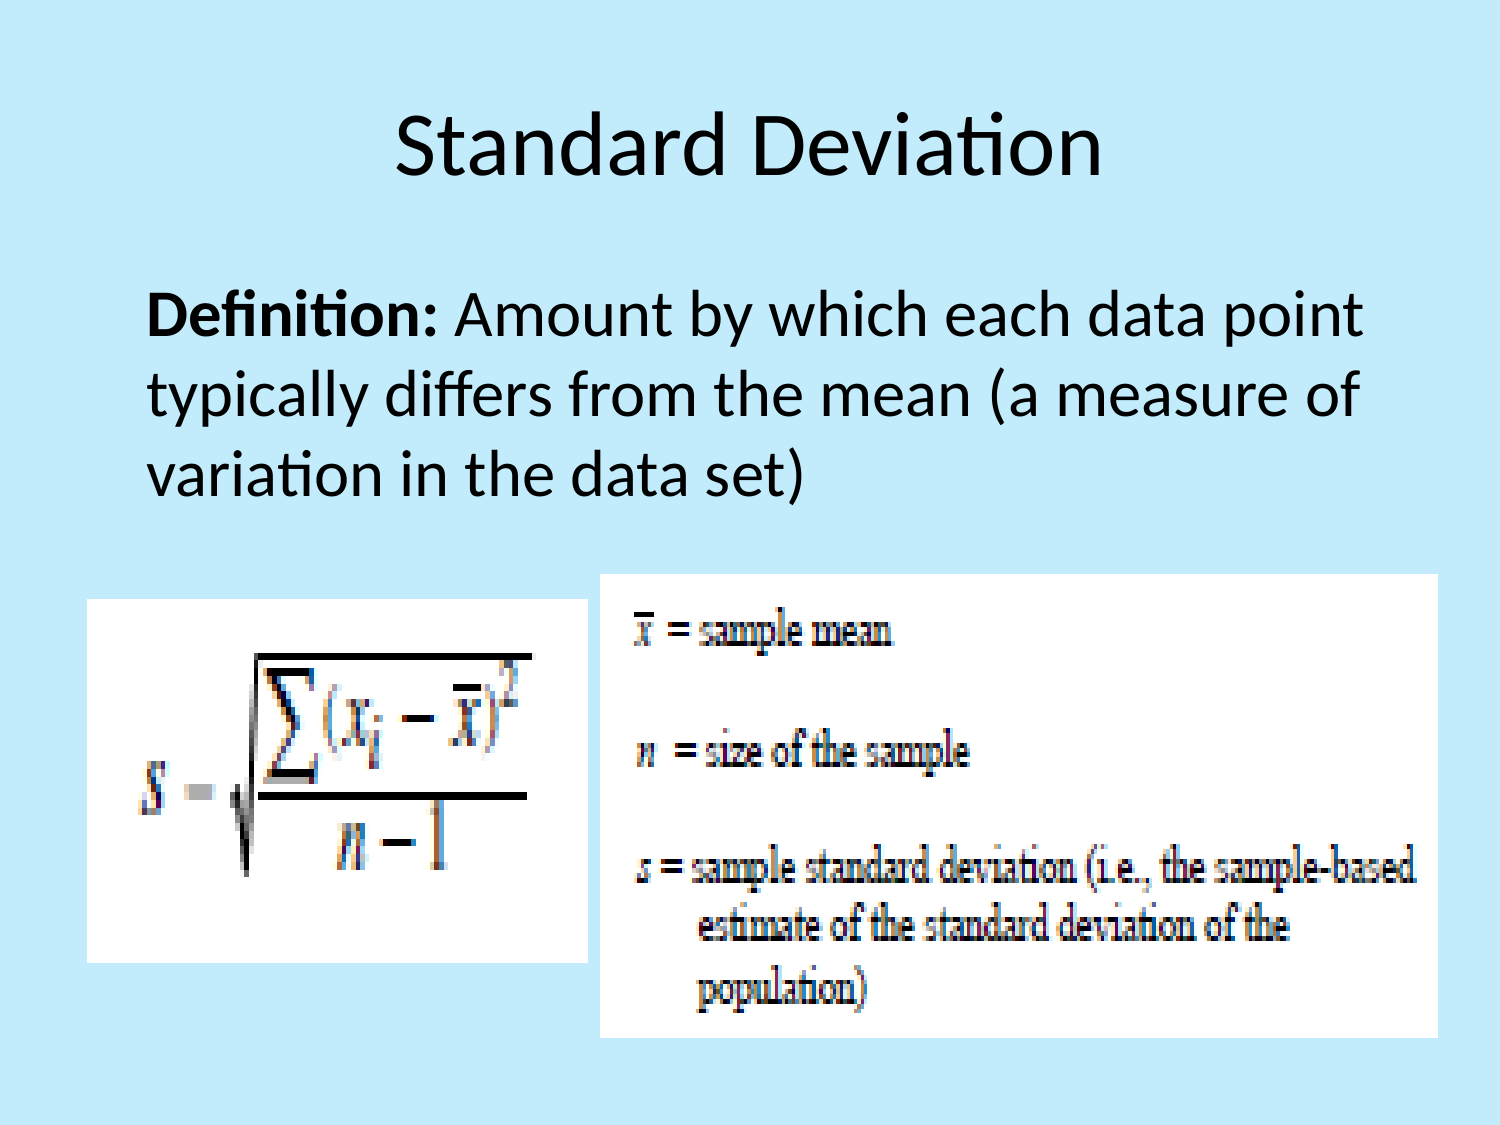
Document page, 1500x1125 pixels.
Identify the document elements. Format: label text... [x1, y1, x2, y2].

picture [599, 574, 1438, 1038]
picture [87, 599, 588, 963]
list Definition: Amount by which each data point typically differs from the mean (a measure of variation in the data set) [75, 262, 1425, 1005]
title Standard Deviation [75, 45, 1425, 233]
